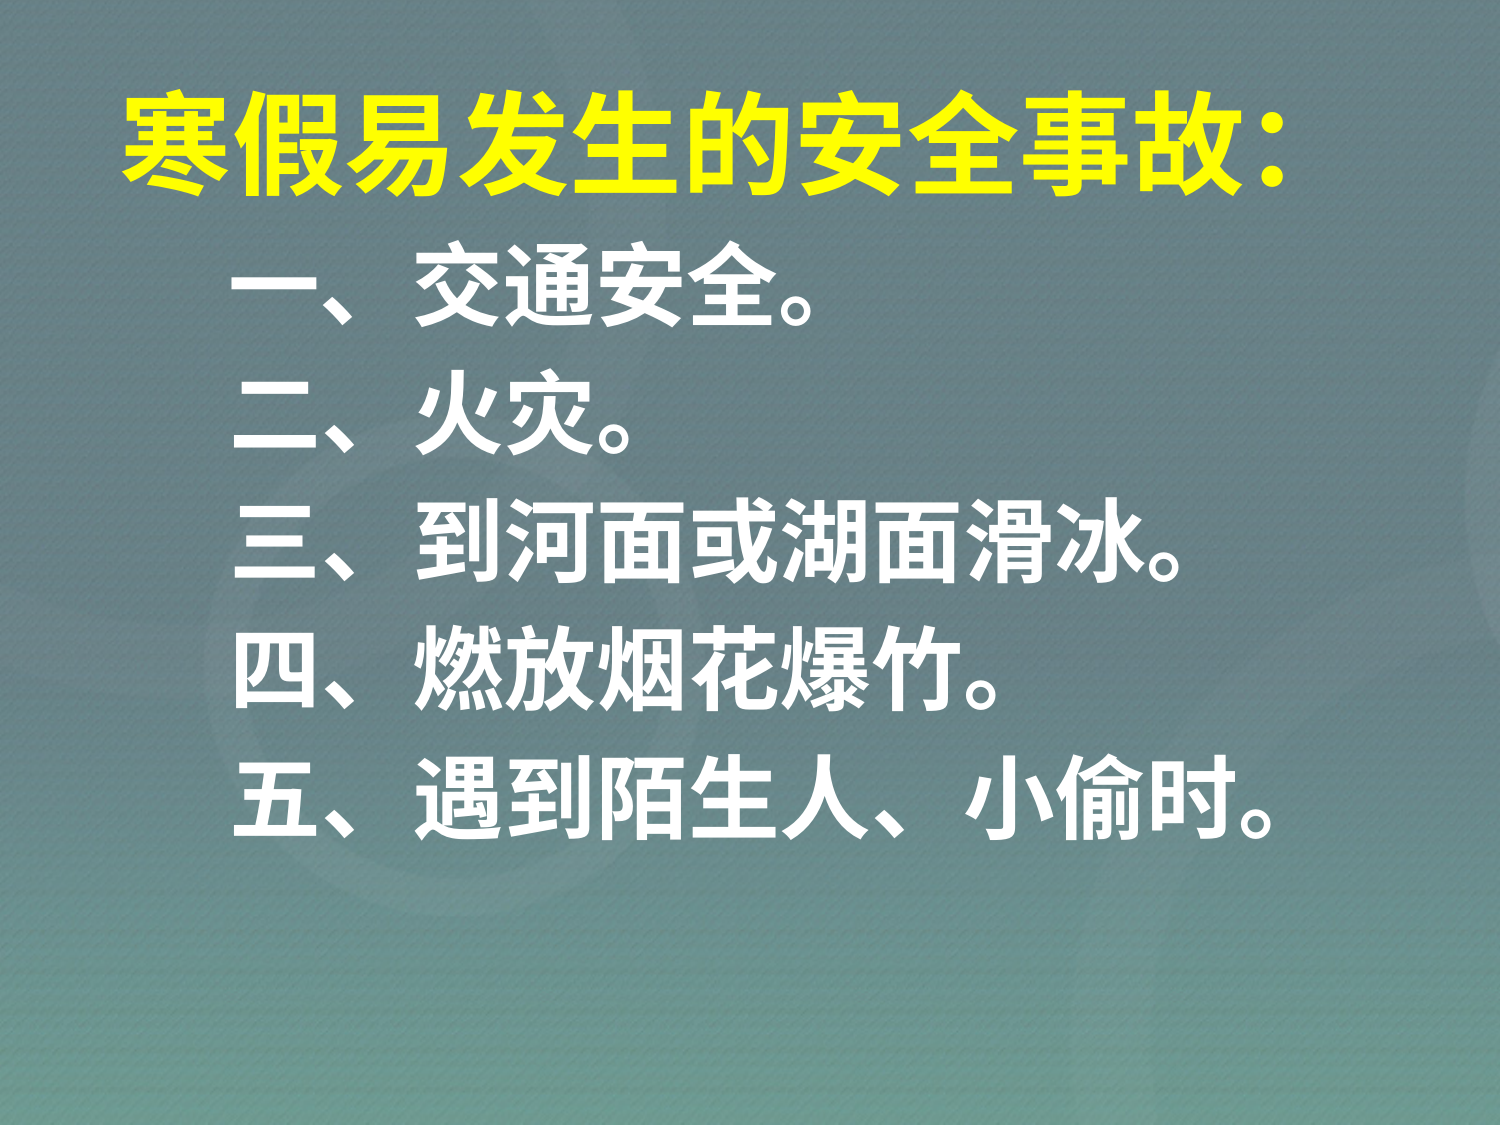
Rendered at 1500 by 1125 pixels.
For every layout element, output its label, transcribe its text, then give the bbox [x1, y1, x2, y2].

picture [0, 0, 1500, 1125]
list 寒假易发生的安全事故： 一、交通安全。 二、火灾。 三、到河面或湖面滑冰。 四、燃放烟花爆竹。 五、遇到陌生人、小偷时。 [88, 66, 1389, 1024]
